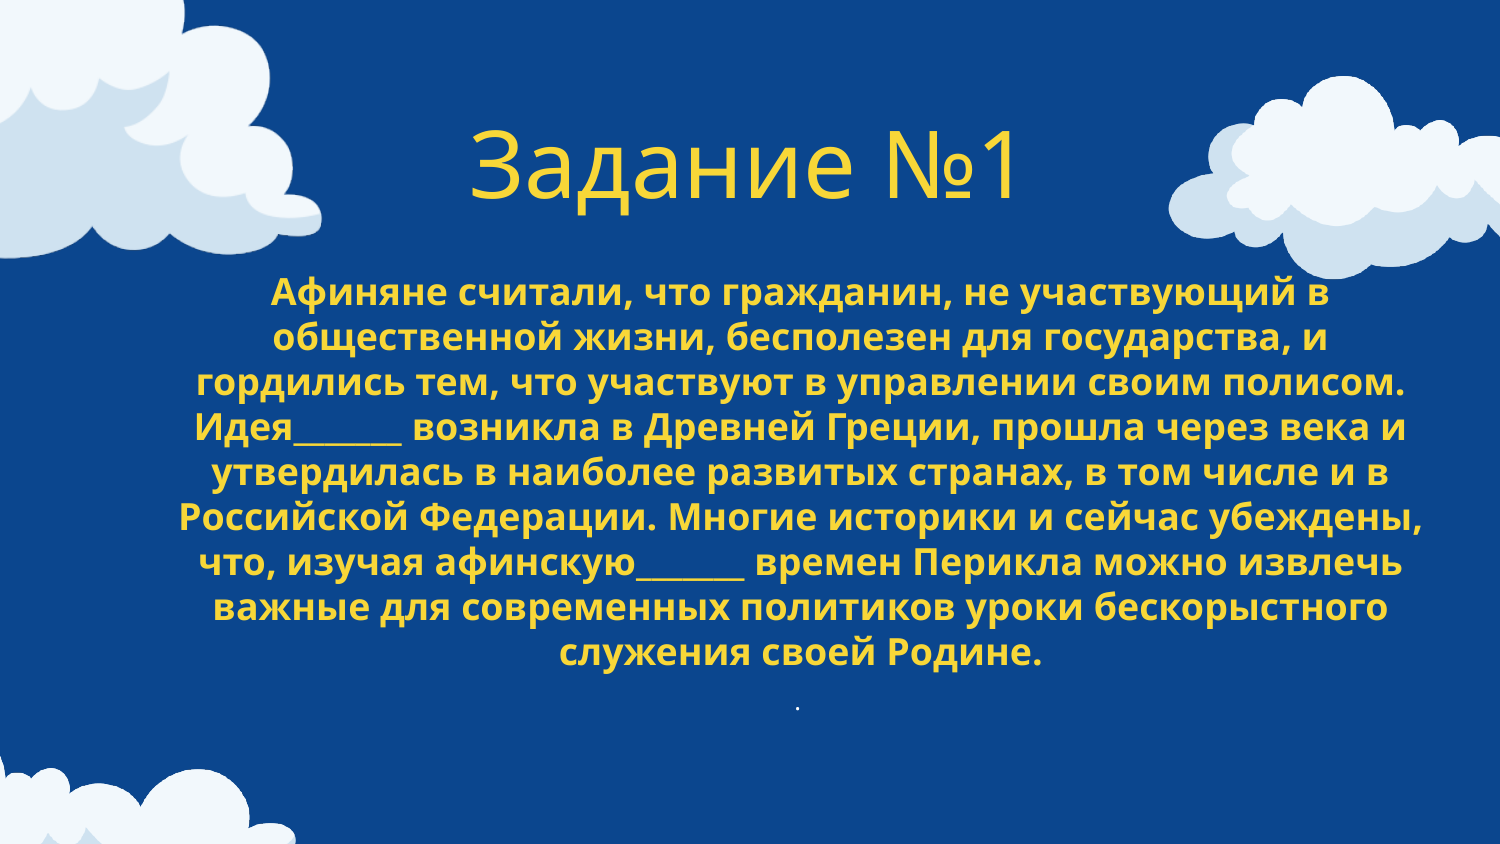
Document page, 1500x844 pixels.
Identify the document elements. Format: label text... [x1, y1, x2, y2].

text_box . [1205, 358, 1259, 463]
picture [1168, 70, 1500, 283]
text_box Задание №1 [329, 82, 1163, 218]
picture [0, 717, 302, 844]
text_box Афиняне считали, что гражданин, не участвующий в общественной жизни, бесполезен для государства, и гордились тем, что участвуют в управлении своим полисом. Идея_______ возникла в Древней Греции, прошла через века и утвердилась в наиболее развитых странах, в том числе и в Российской Федерации. Многие историки и сейчас убеждены, что, изучая афинскую_______ времен Перикла можно извлечь важные для современных политиков уроки бескорыстного служения своей Родине. . [165, 268, 1437, 715]
picture [0, 0, 325, 265]
text_box . [237, 358, 286, 463]
